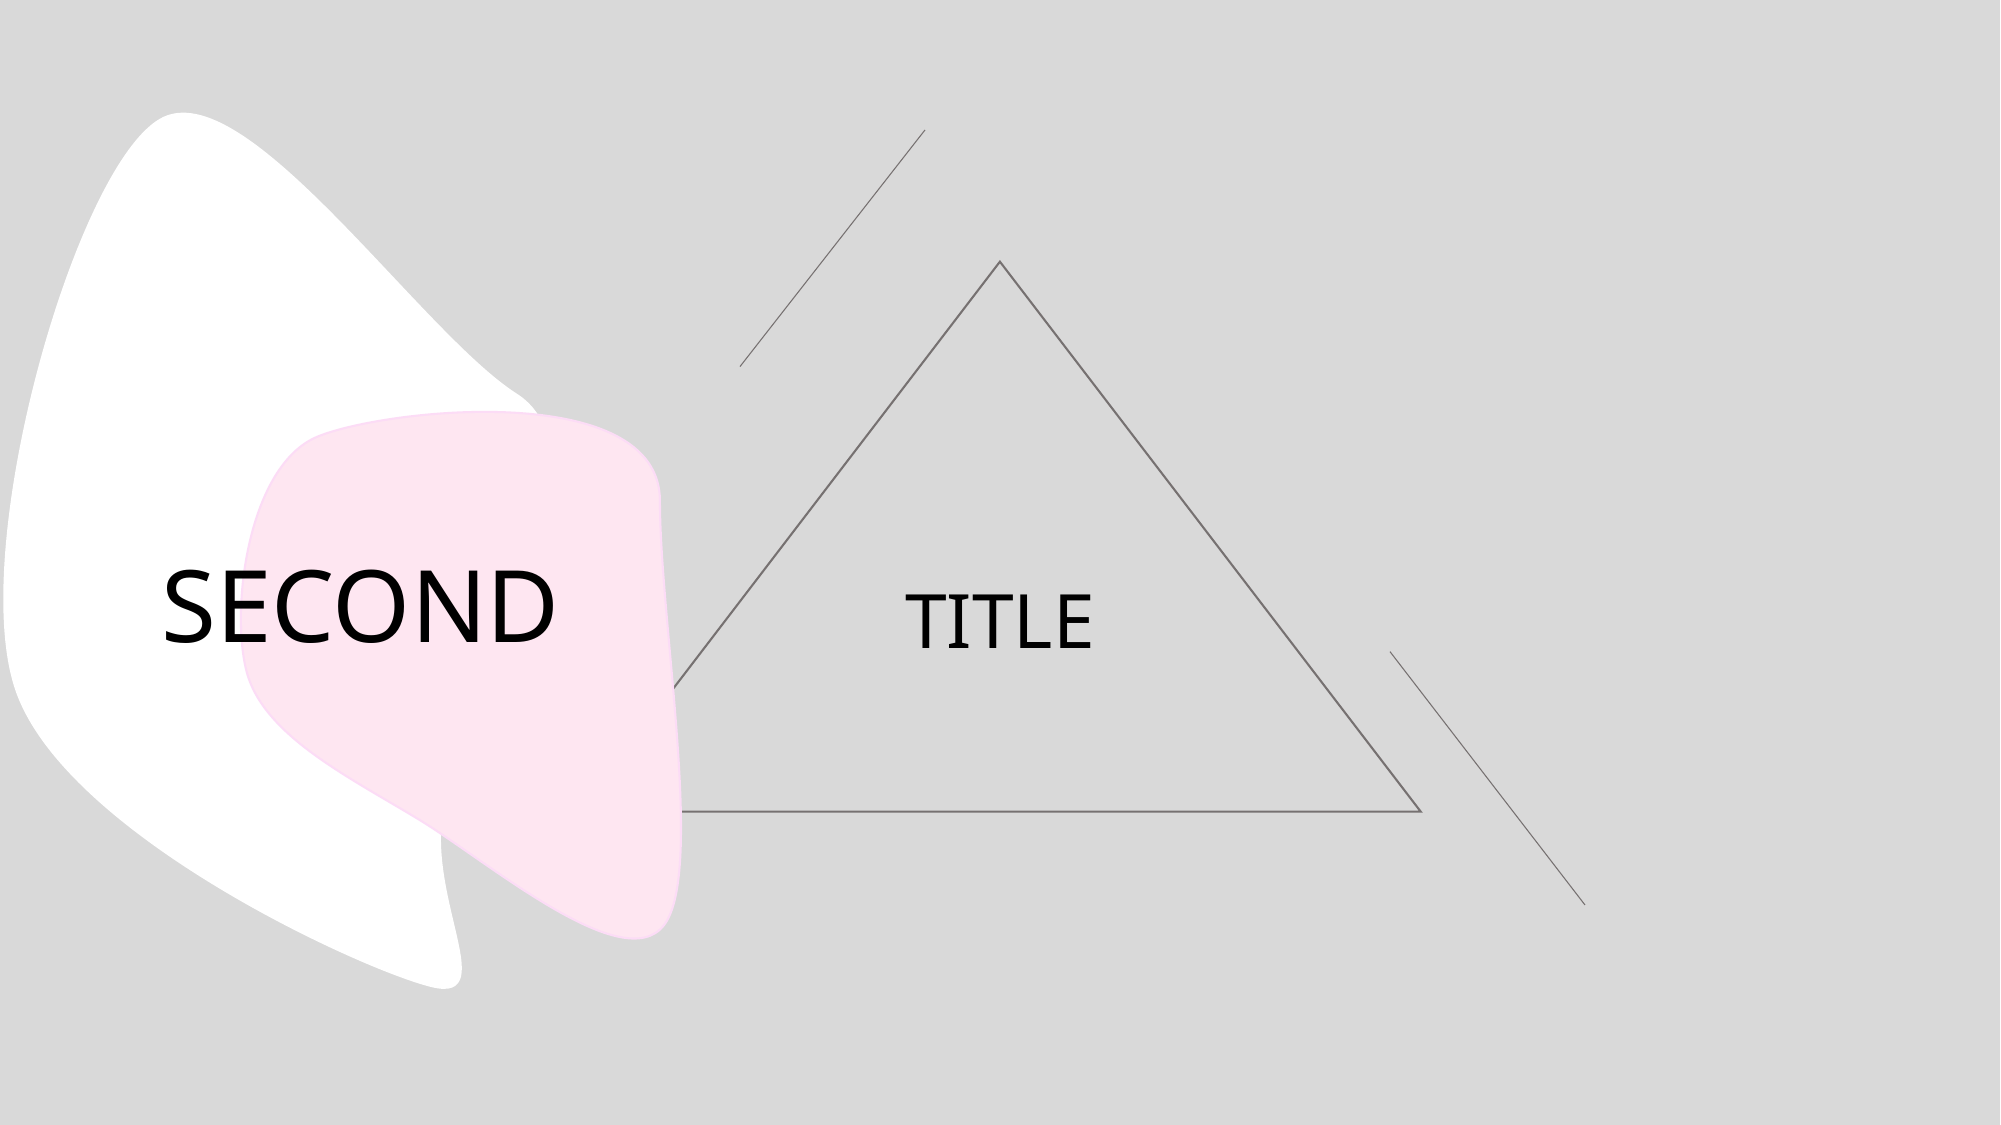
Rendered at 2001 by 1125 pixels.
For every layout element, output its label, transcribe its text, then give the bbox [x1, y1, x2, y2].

text_box [3, 112, 537, 989]
text_box [245, 410, 683, 940]
text_box SECOND [128, 535, 594, 671]
text_box [674, 259, 1389, 813]
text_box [739, 129, 926, 367]
text_box TITLE [845, 565, 1155, 671]
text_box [1389, 651, 1585, 905]
